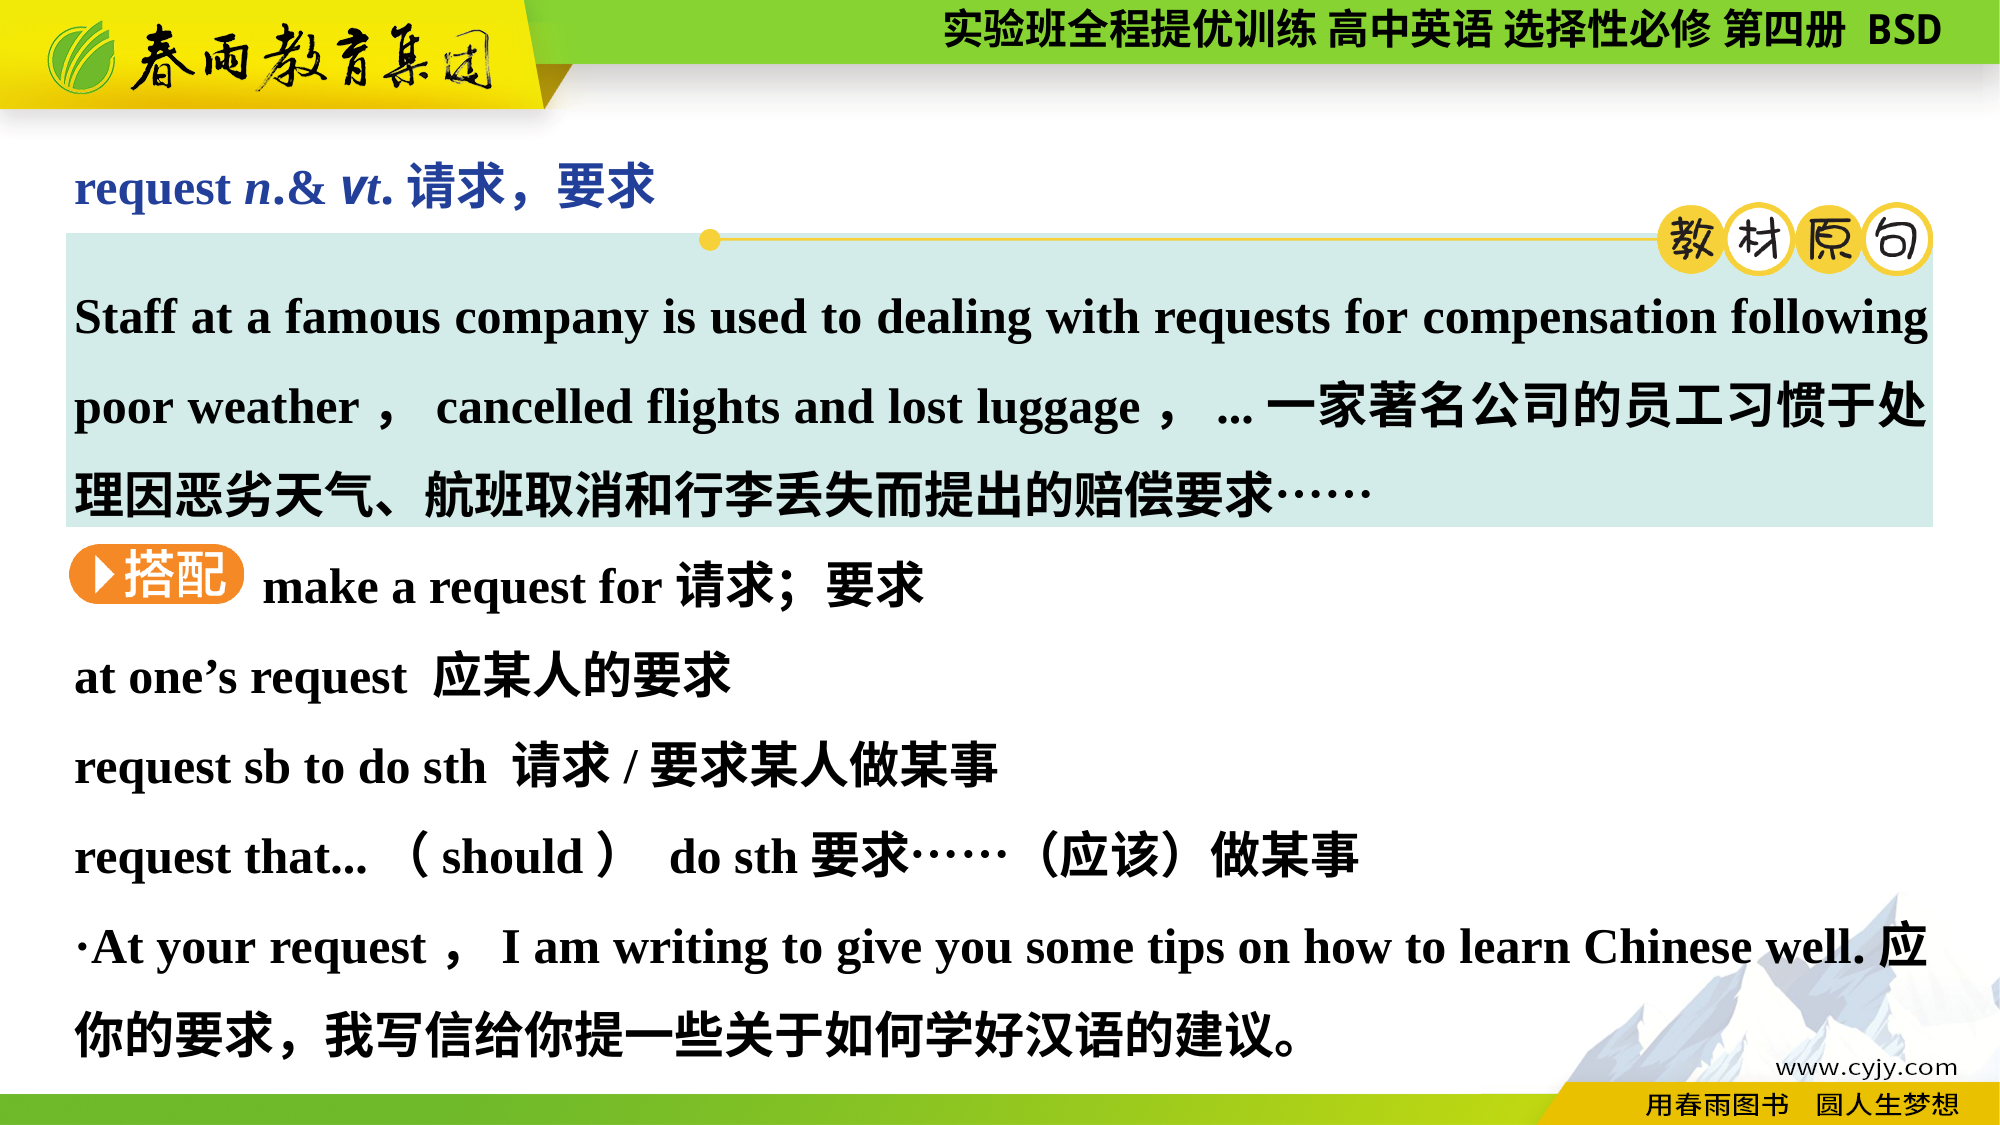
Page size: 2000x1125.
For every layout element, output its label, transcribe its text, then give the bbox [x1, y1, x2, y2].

list request n.& vt.请求，要求 Staff at a famous company is used to dealing with requests for compensation following poor weather，cancelled flights and lost luggage，...一家著名公司的员工习惯于处理因恶劣天气、航班取消和行李丢失而提出的赔偿要求…… make a request for请求；要求 at one’s request 应某人的要求 request sb to do sth 请求/要求某人做某事 request that...（should） do sth要求……（应该）做某事 ·At your request，I am writing to give you some tips on how to learn Chinese well.应你的要求，我写信给你提一些关于如何学好汉语的建议。 [59, 116, 1944, 1081]
picture [0, 0, 2000, 1125]
